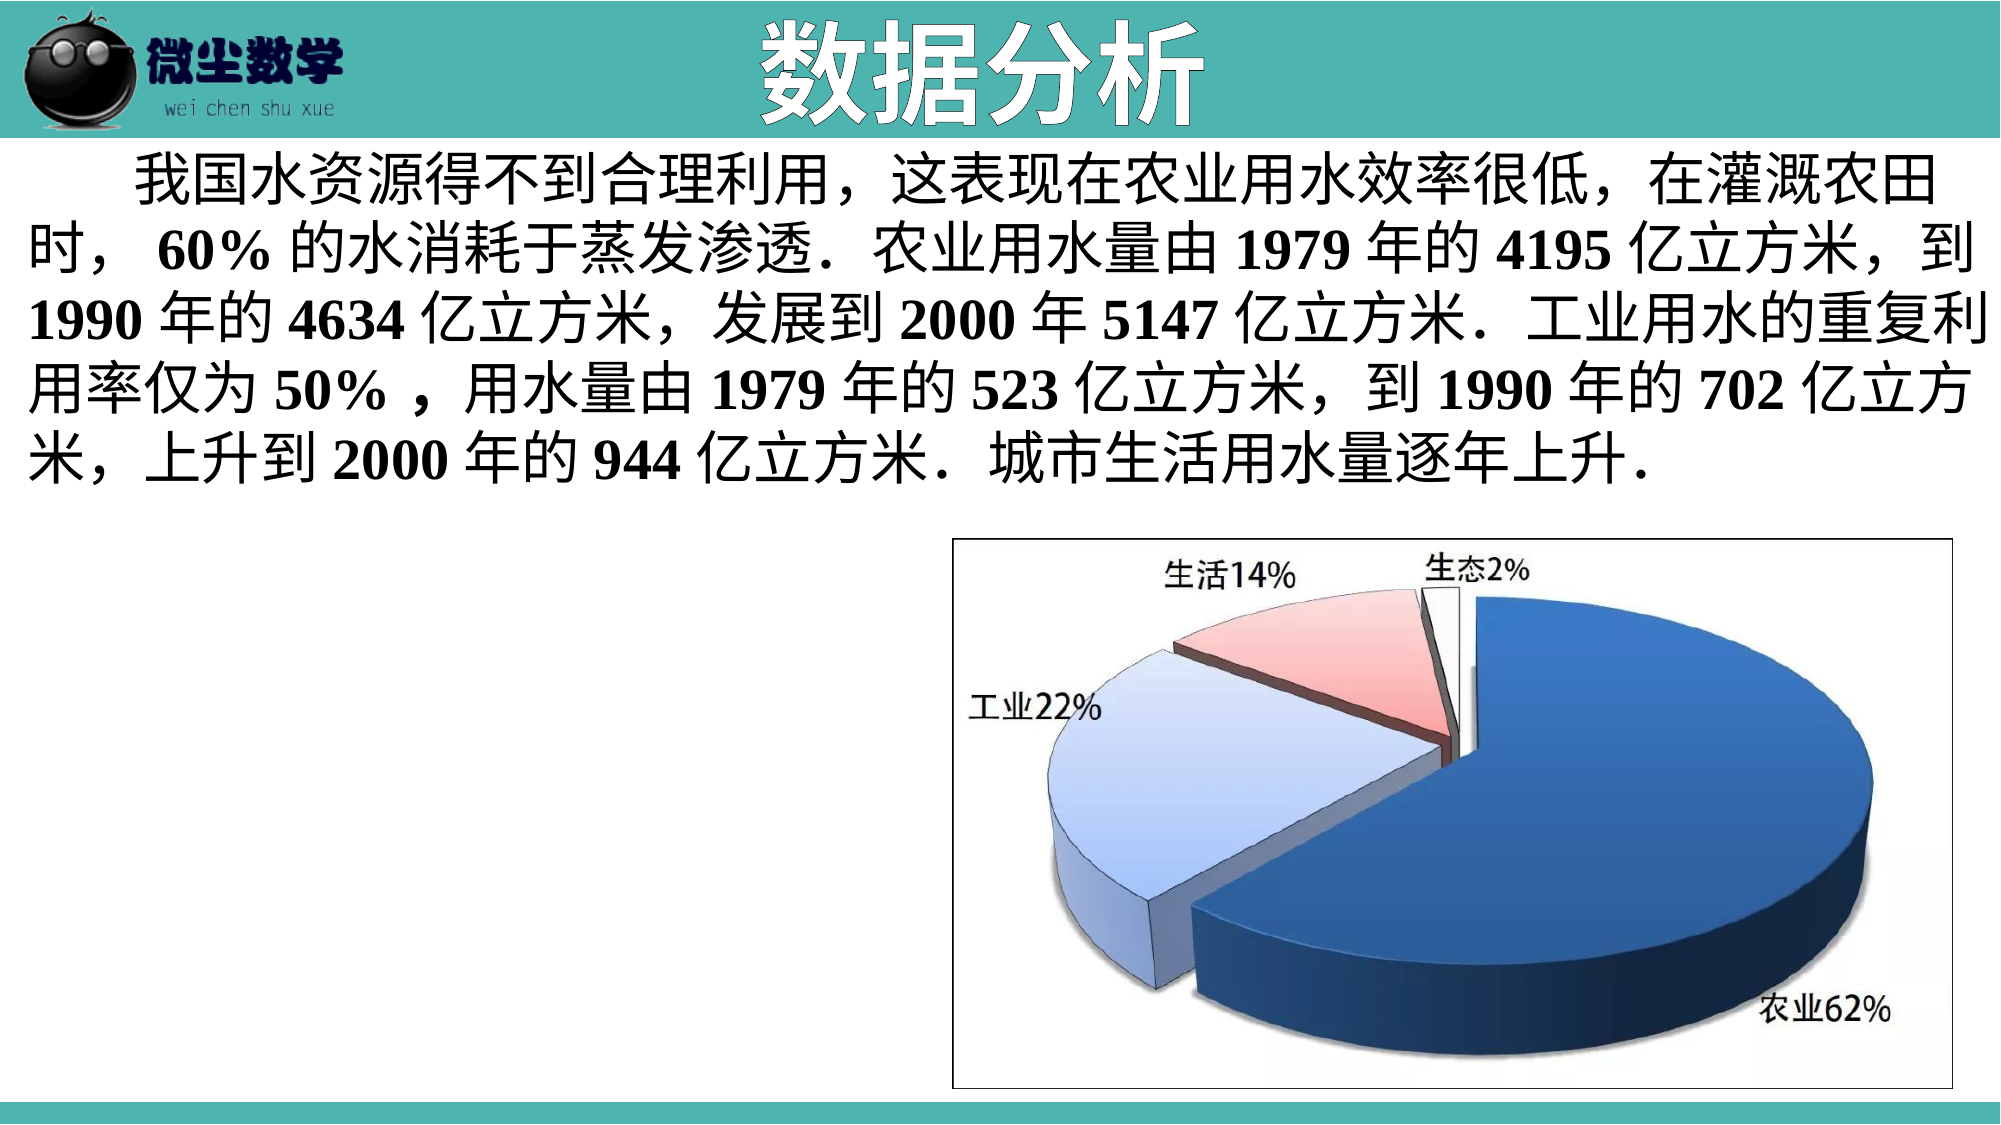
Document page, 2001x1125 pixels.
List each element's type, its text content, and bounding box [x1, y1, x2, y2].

text_box 数据分析 [742, 0, 1223, 146]
text_box 我国水资源得不到合理利用，这表现在农业用水效率很低，在灌溉农田时，60%的水消耗于蒸发渗透．农业用水量由1979年的4195亿立方米，到1990年的4634亿立方米，发展到2000年5147亿立方米．工业用水的重复利用率仅为50%，用水量由1979年的523亿立方米，到1990年的702亿立方米，上升到2000年的944亿立方米．城市生活用水量逐年上升． [12, 134, 2000, 499]
picture [0, 1, 2001, 1124]
